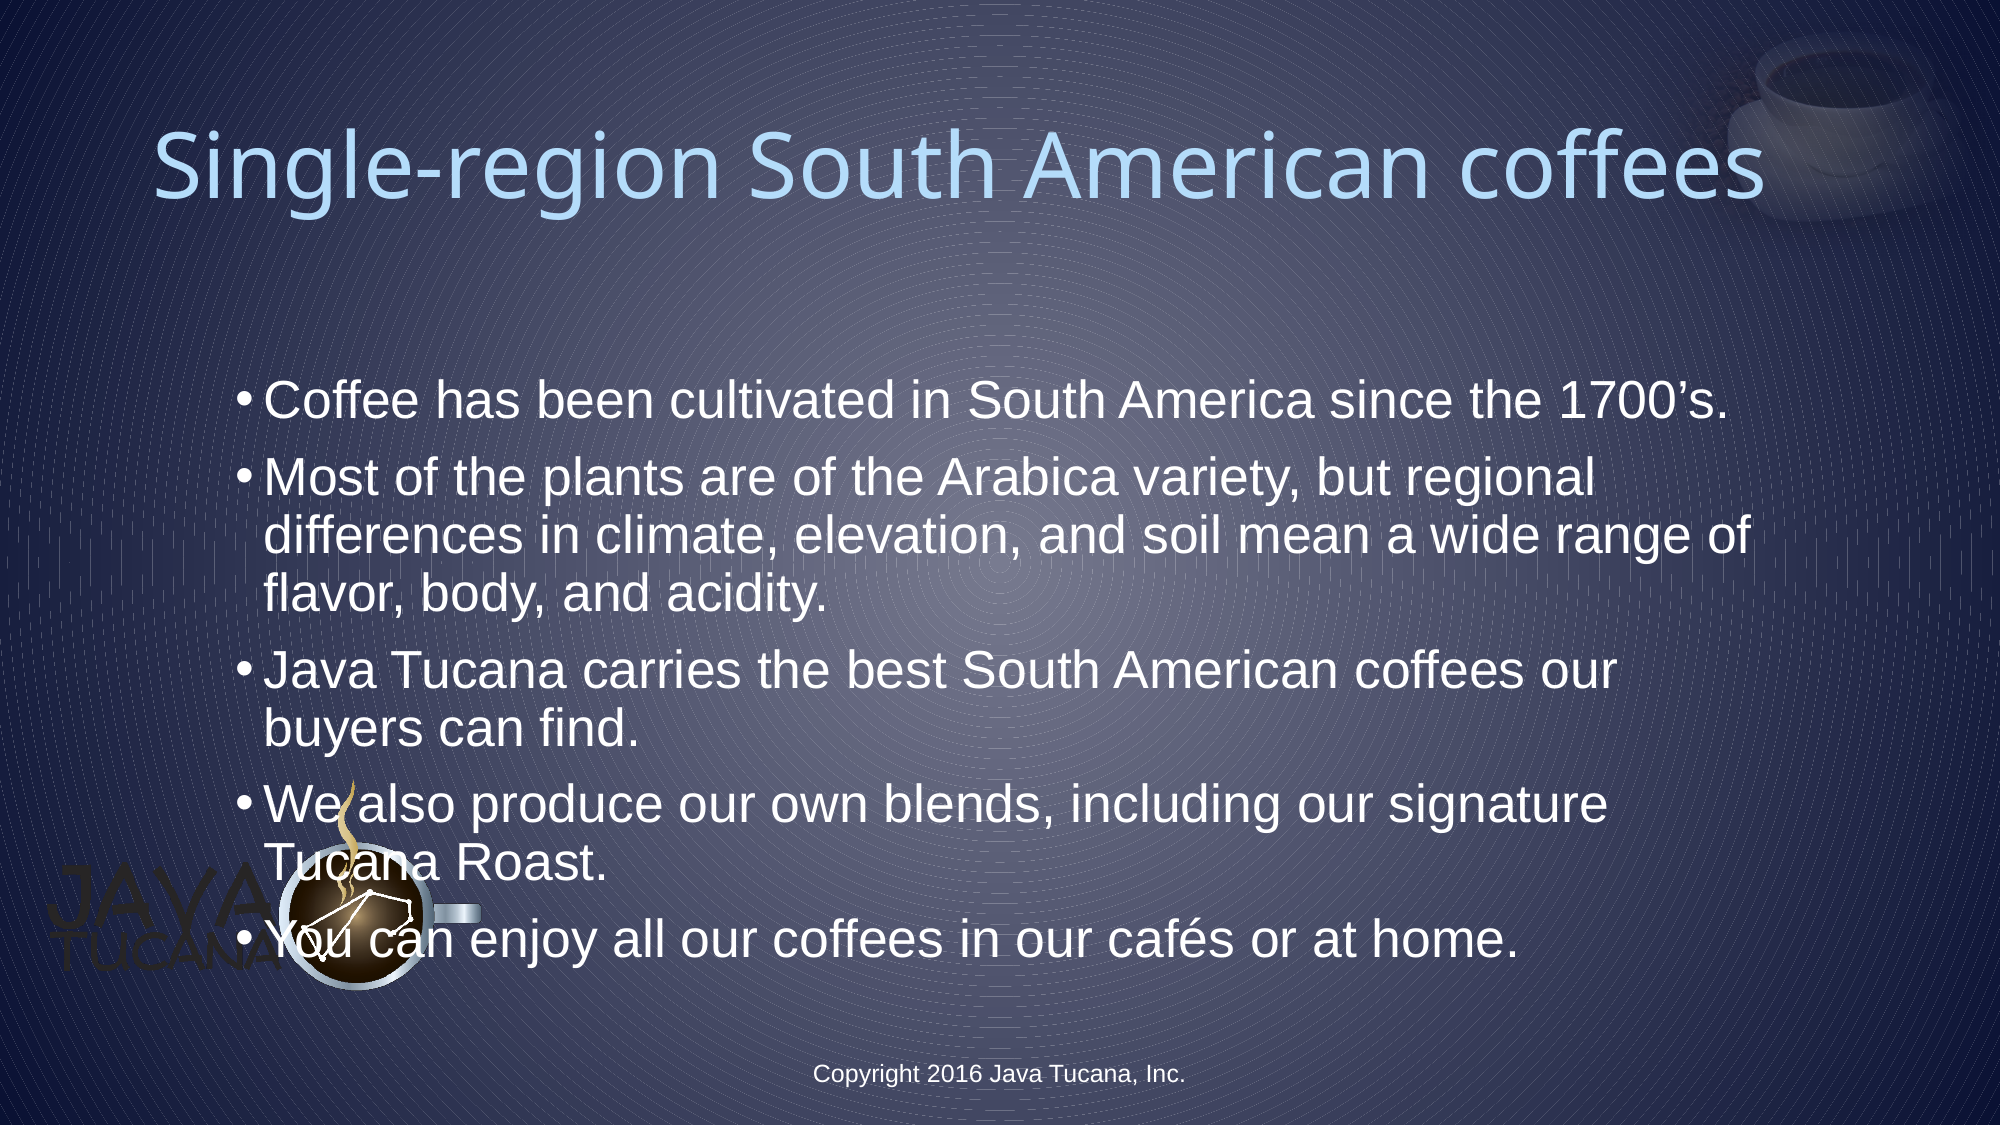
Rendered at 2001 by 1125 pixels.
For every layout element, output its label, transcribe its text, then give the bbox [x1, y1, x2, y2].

list Coffee has been cultivated in South America since the 1700’s. Most of the plants are of the Arabica variety, but regional differences in climate, elevation, and soil mean a wide range of flavor, body, and acidity. Java Tucana carries the best South American coffees our buyers can find. We also produce our own blends, including our signature Tucana Roast. You can enjoy all our coffees in our cafés or at home. [220, 364, 1790, 1025]
footer Copyright 2016 Java Tucana, Inc. [662, 1042, 1338, 1103]
picture [27, 774, 220, 1001]
title Single-region South American coffees [137, 59, 1863, 278]
